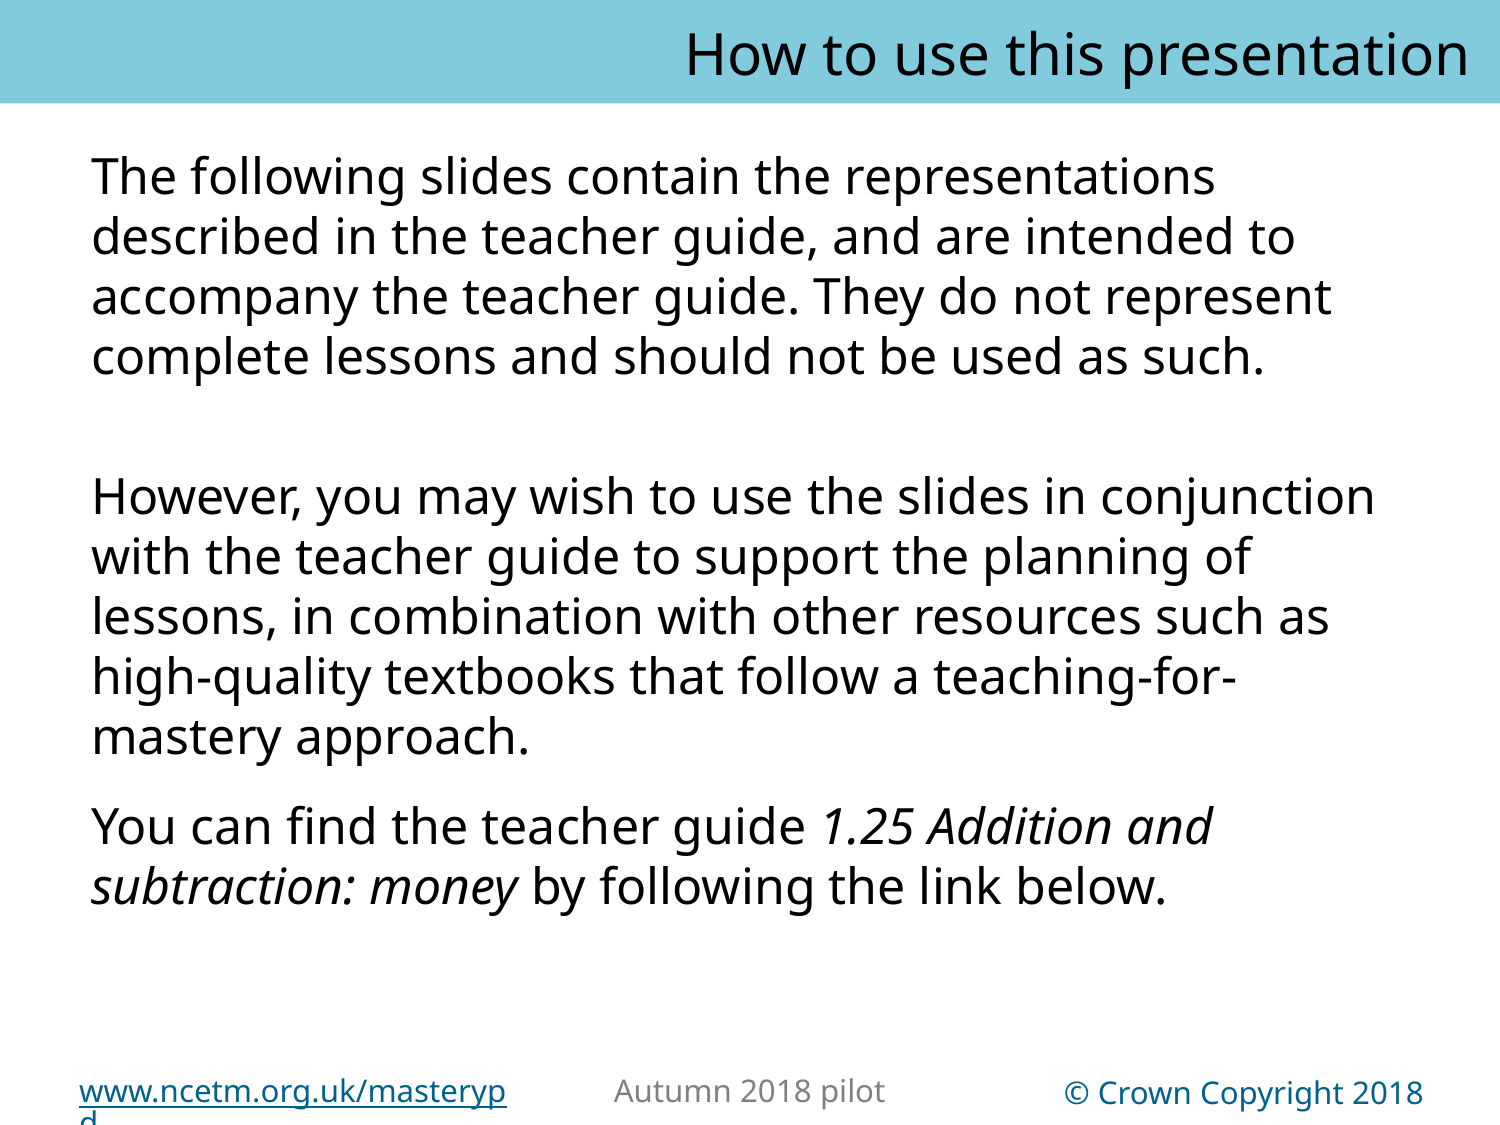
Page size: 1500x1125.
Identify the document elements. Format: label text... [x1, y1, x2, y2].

list How to use this presentation [0, 0, 1500, 104]
list You can find the teacher guide 1.25 Addition and subtraction: money by following the link below. [76, 786, 1424, 972]
